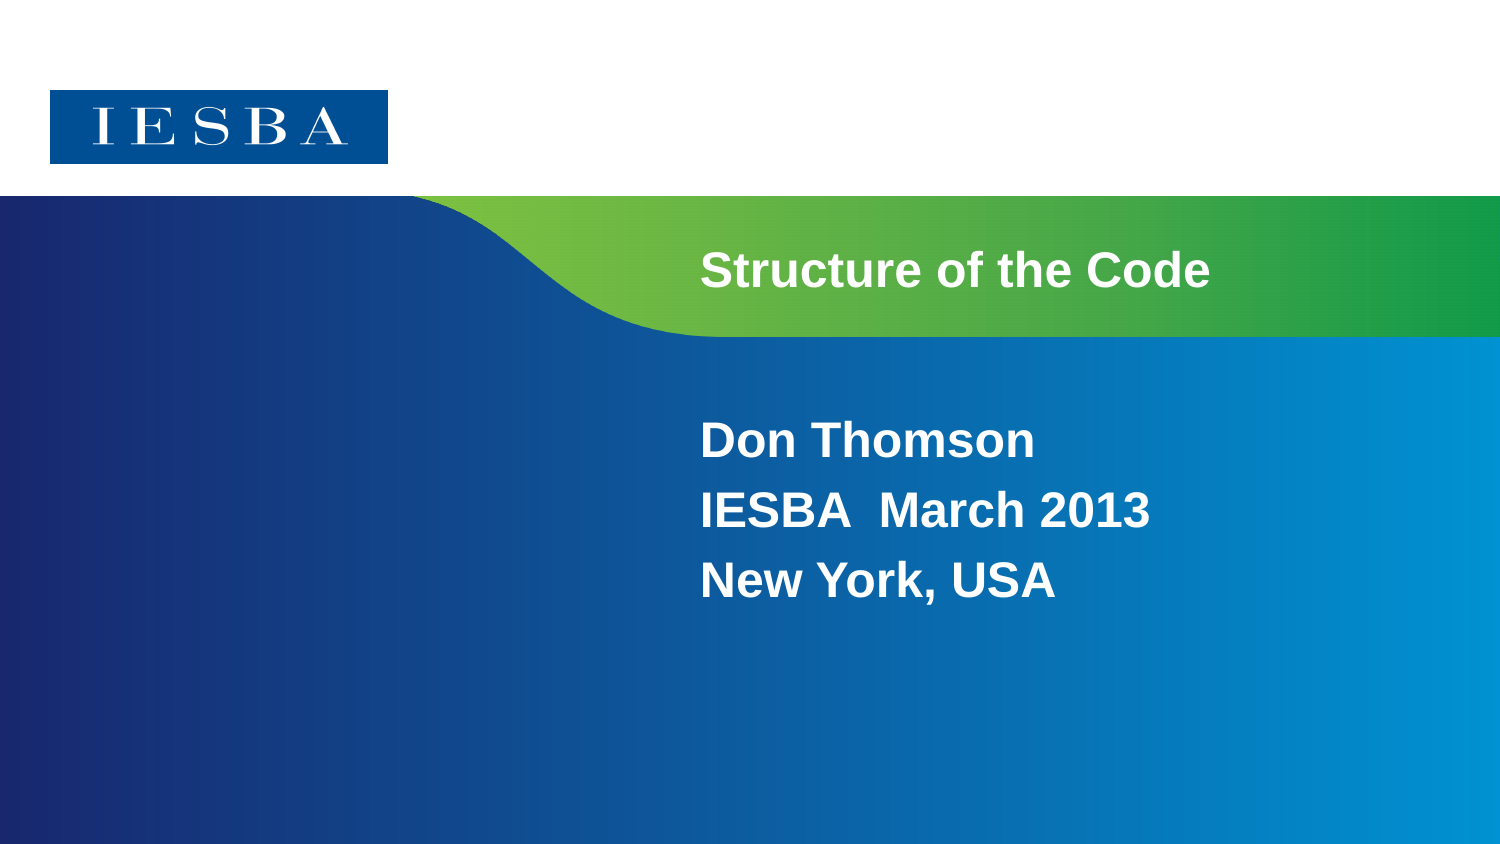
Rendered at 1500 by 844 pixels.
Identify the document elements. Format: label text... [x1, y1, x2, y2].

title Structure of the Code [699, 206, 1463, 329]
picture [412, 196, 1500, 337]
subtitle Don Thomson IESBA March 2013 New York, USA [699, 407, 1288, 624]
picture [50, 90, 388, 164]
